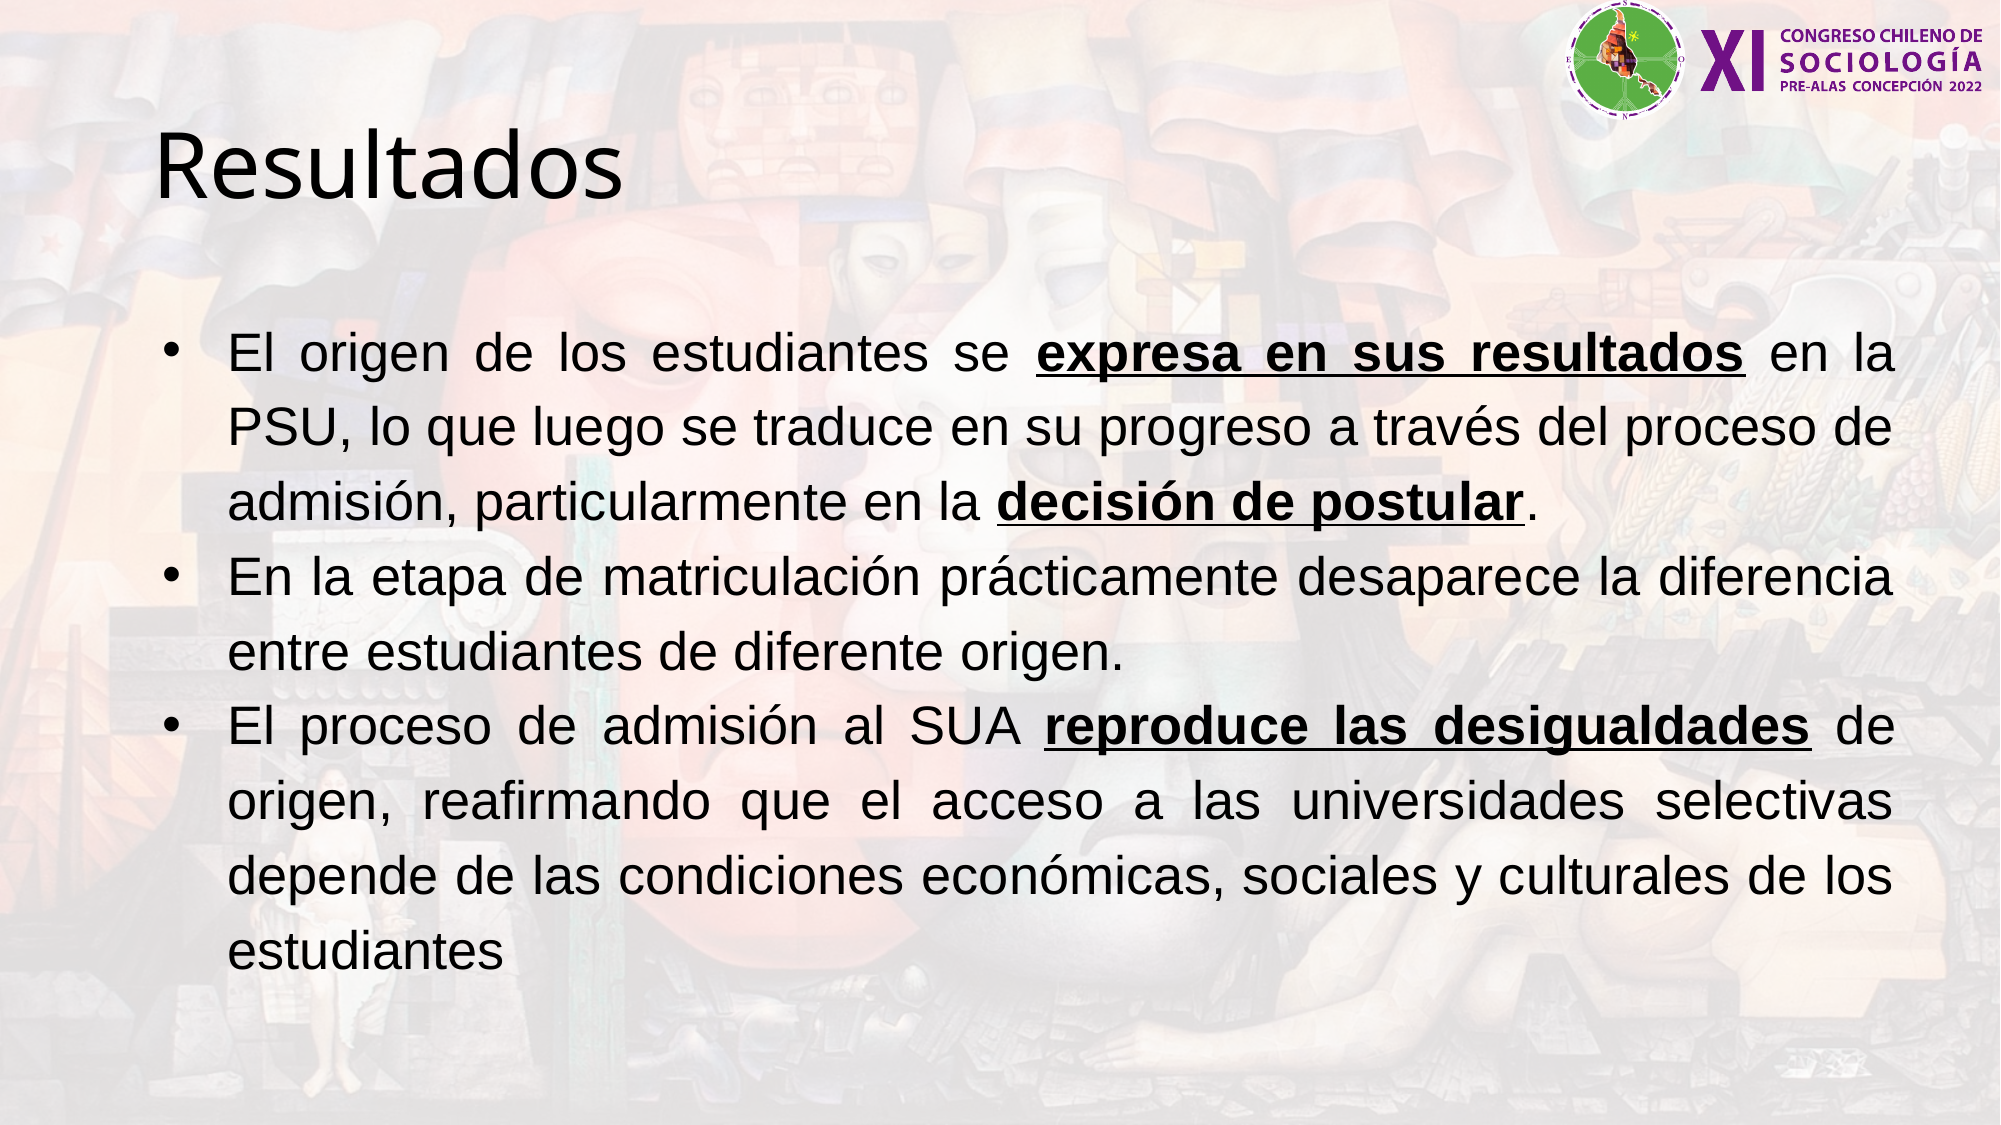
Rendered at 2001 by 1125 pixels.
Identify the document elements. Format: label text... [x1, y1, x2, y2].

title Resultados [137, 59, 1863, 278]
list El origen de los estudiantes se expresa en sus resultados en la PSU, lo que luego se traduce en su progreso a través del proceso de admisión, particularmente en la decisión de postular. En la etapa de matriculación prácticamente desaparece la diferencia entre estudiantes de diferente origen. El proceso de admisión al SUA reproduce las desigualdades de origen, reafirmando que el acceso a las universidades selectivas depende de las condiciones económicas, sociales y culturales de los estudiantes [137, 299, 1912, 1068]
picture [1565, 0, 1982, 121]
